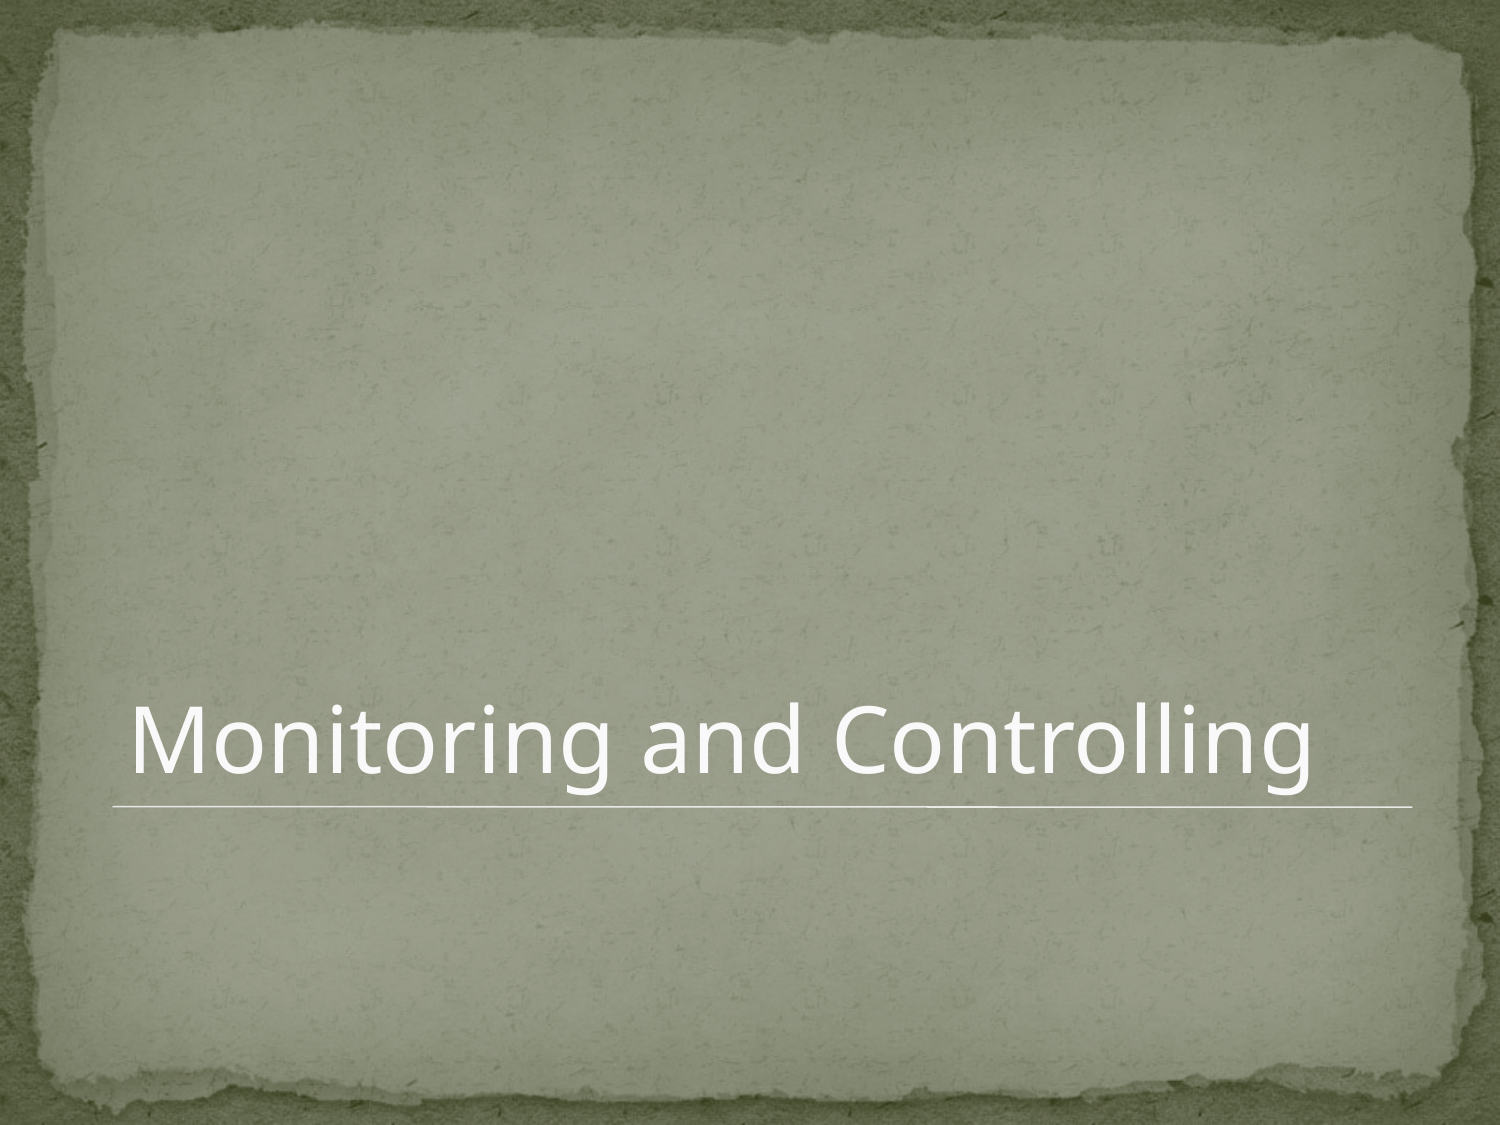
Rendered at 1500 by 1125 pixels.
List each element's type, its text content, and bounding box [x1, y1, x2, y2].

title Monitoring and Controlling [112, 575, 1413, 800]
picture [0, 0, 1500, 1125]
